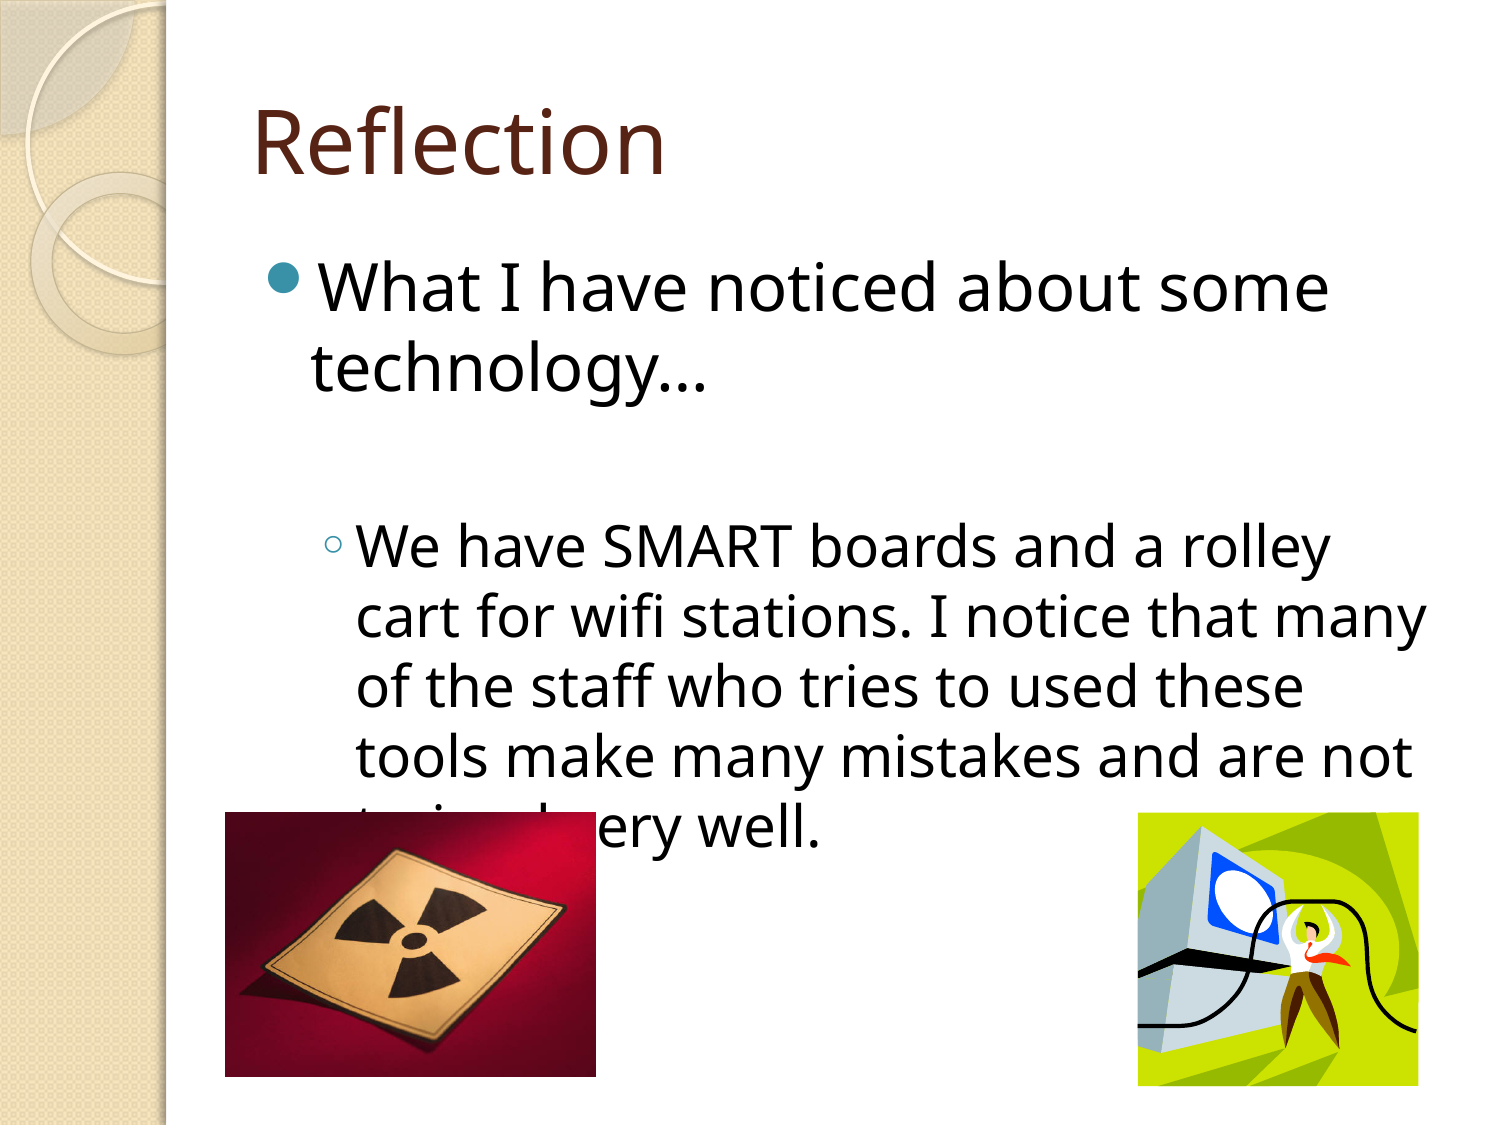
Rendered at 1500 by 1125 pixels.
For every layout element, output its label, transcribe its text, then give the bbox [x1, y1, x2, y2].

picture [224, 812, 596, 1077]
list What I have noticed about some technology… We have SMART boards and a rolley cart for wifi stations. I notice that many of the staff who tries to used these tools make many mistakes and are not trained very well. [235, 237, 1466, 1025]
picture [1137, 812, 1419, 1087]
title Reflection [235, 45, 1466, 233]
